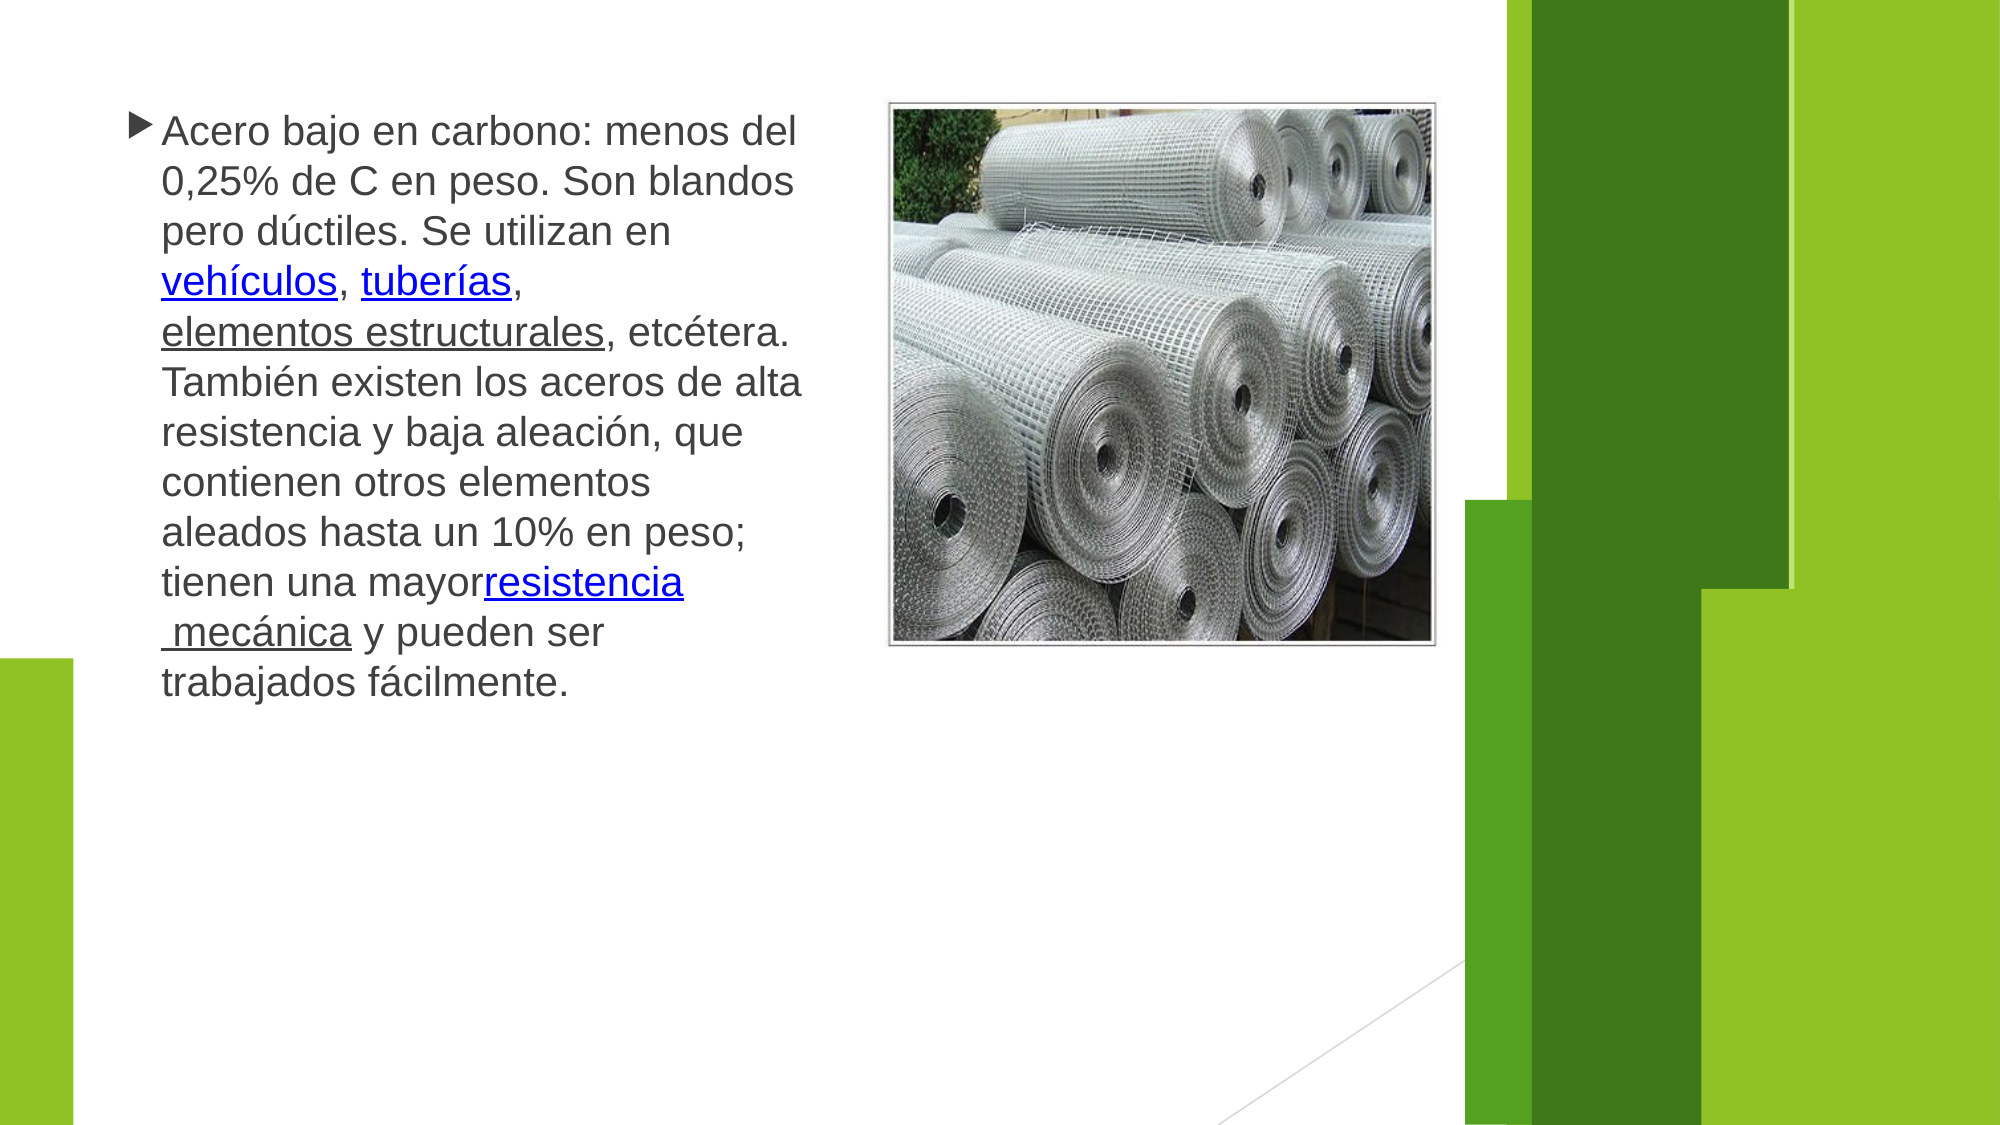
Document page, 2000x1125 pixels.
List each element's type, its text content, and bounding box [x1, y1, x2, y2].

text_box Acero bajo en carbono: menos del 0,25% de C en peso. Son blandos pero dúctiles. Se utilizan en vehículos, tuberías, elementos estructurales, etcétera. También existen los aceros de alta resistencia y baja aleación, que contienen otros elementos aleados hasta un 10% en peso; tienen una mayorresistencia mecánica y pueden ser trabajados fácilmente. [111, 96, 822, 991]
picture [884, 96, 1441, 654]
